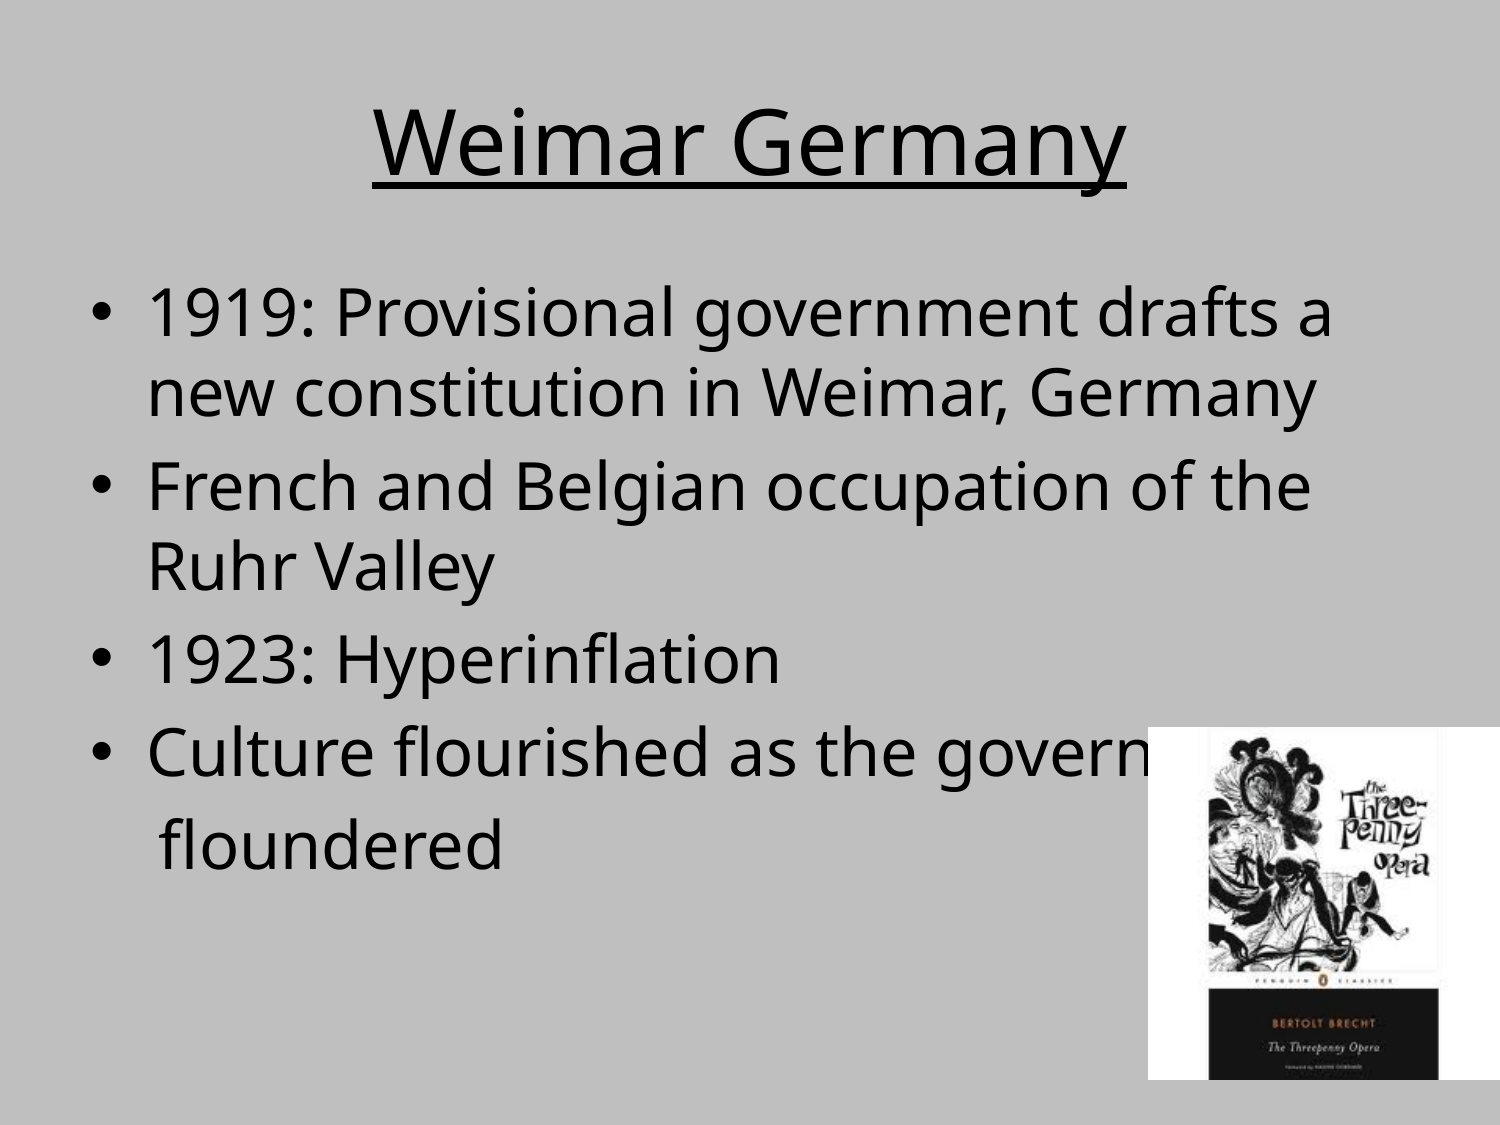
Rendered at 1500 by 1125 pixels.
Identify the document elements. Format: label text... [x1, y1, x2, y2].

picture [1148, 727, 1500, 1080]
list 1919: Provisional government drafts a new constitution in Weimar, Germany French and Belgian occupation of the Ruhr Valley 1923: Hyperinflation Culture flourished as the government floundered [75, 262, 1425, 929]
title Weimar Germany [75, 45, 1425, 233]
